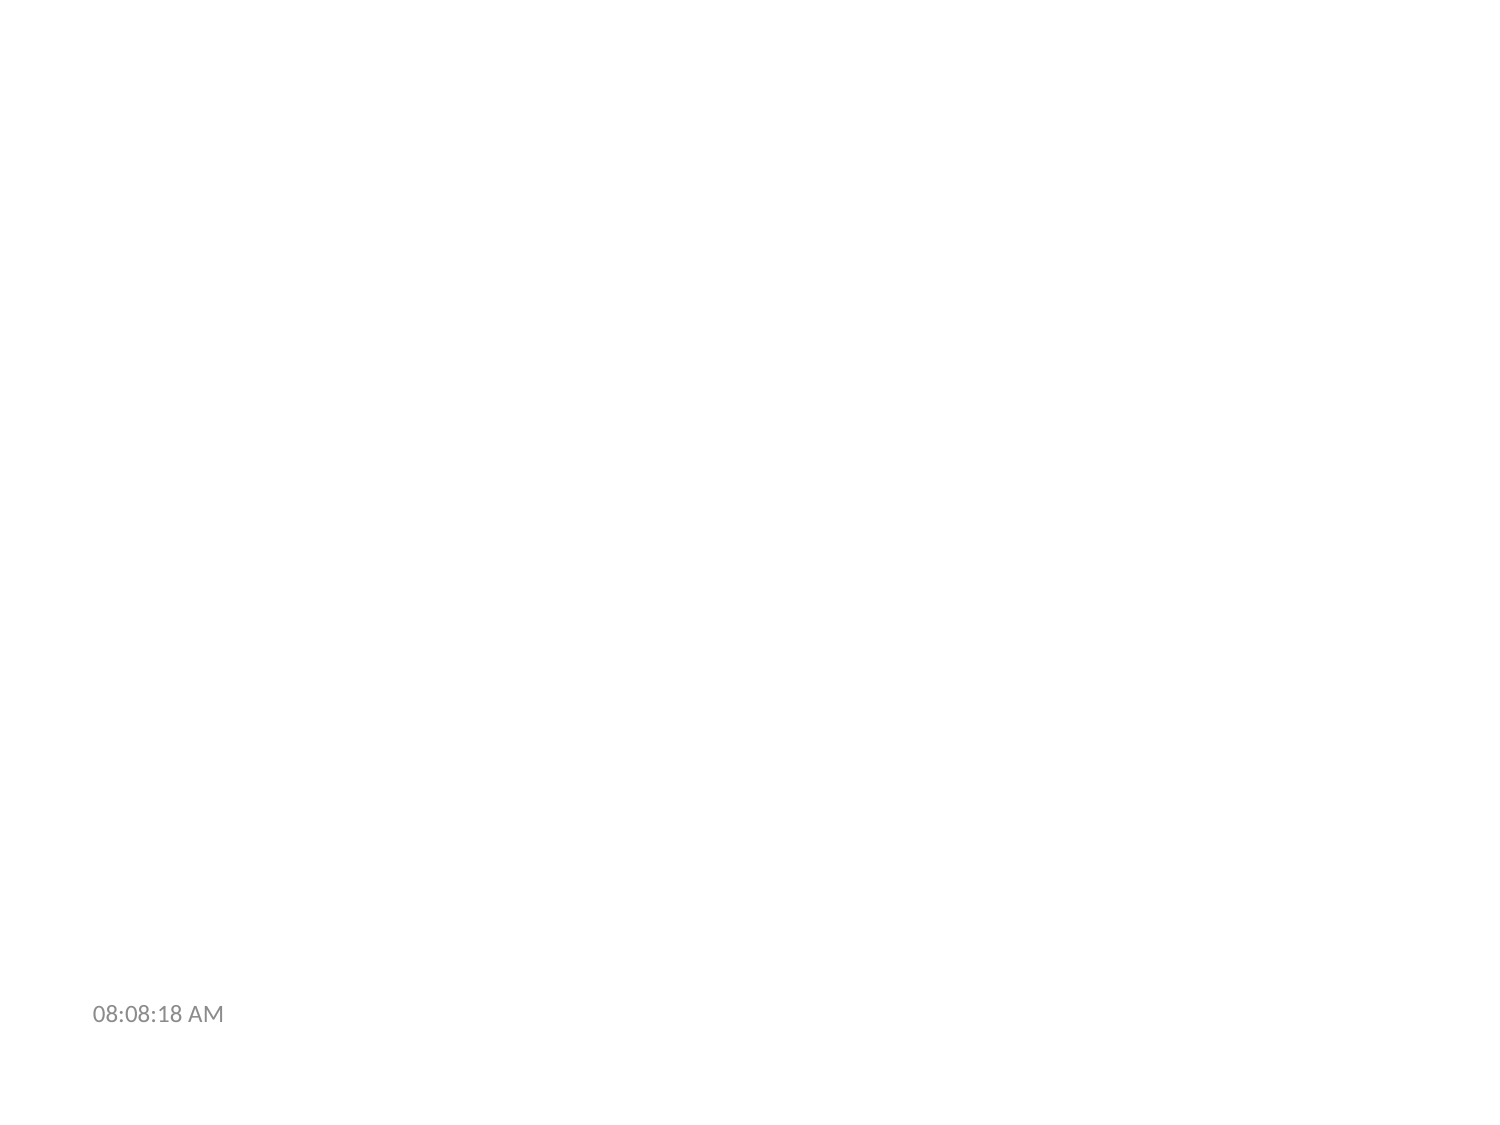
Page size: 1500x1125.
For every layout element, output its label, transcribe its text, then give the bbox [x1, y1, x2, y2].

text_box 3:35:09 PM [77, 982, 428, 1043]
